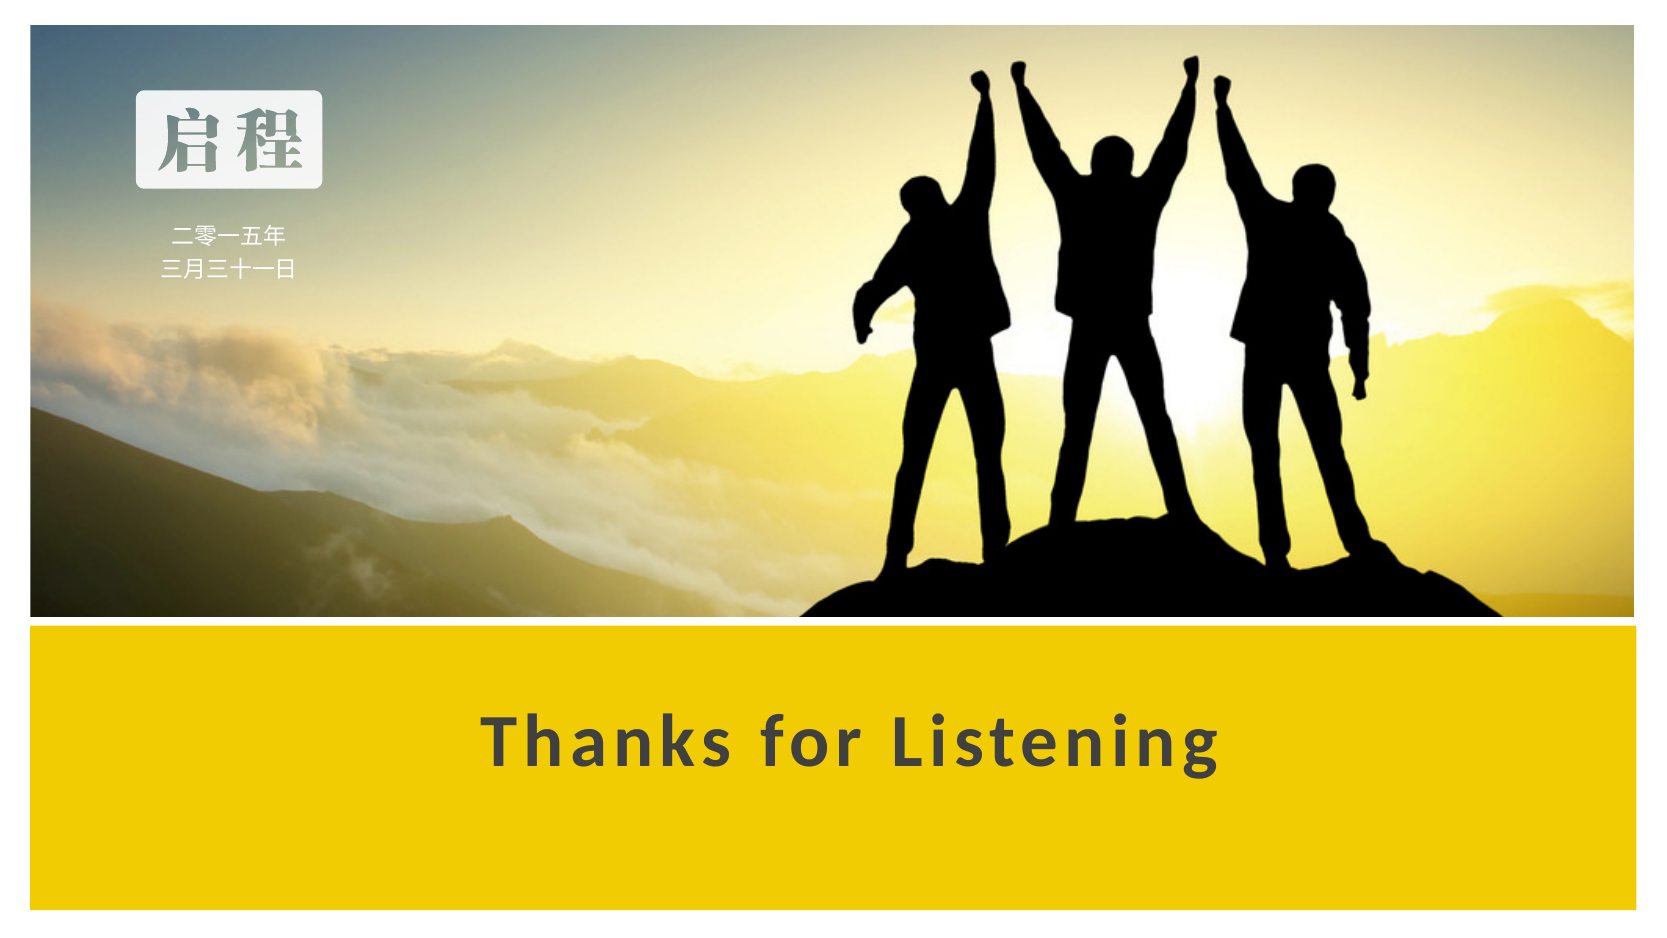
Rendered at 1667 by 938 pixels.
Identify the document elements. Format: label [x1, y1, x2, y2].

text_box [135, 90, 323, 286]
text_box [30, 625, 1637, 911]
picture [30, 25, 1634, 617]
